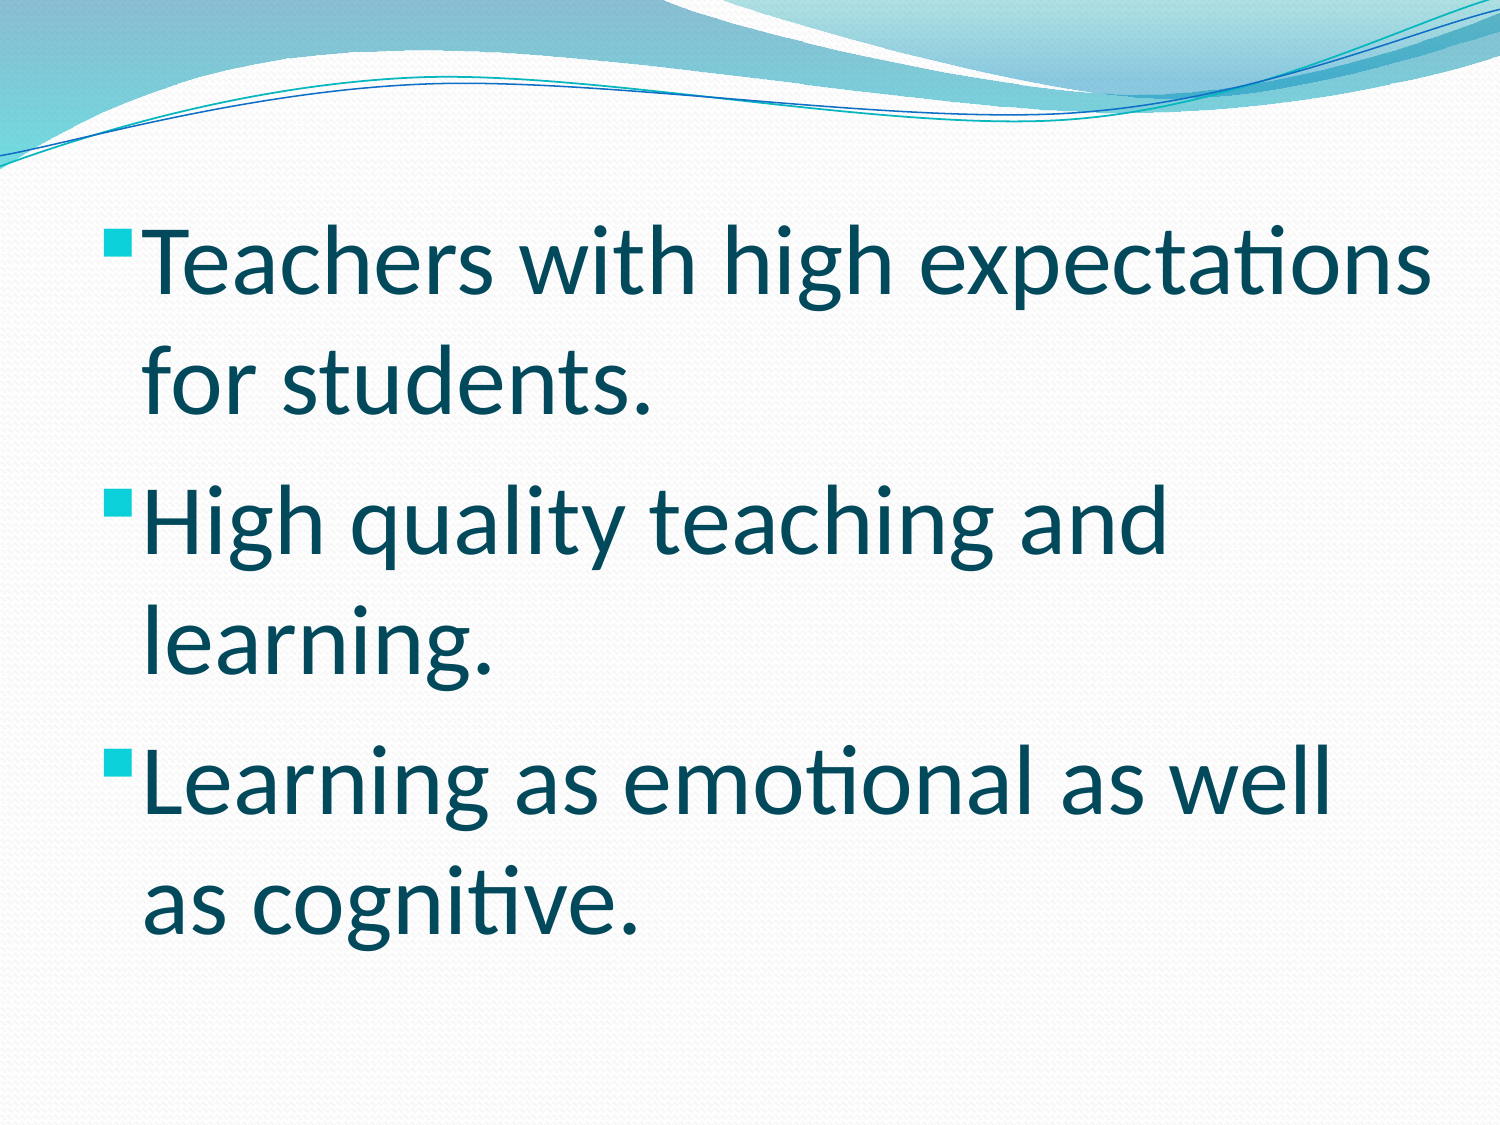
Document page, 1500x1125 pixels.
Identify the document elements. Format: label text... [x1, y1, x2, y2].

list Teachers with high expectations for students. High quality teaching and learning. Learning as emotional as well as cognitive. [82, 187, 1454, 1079]
